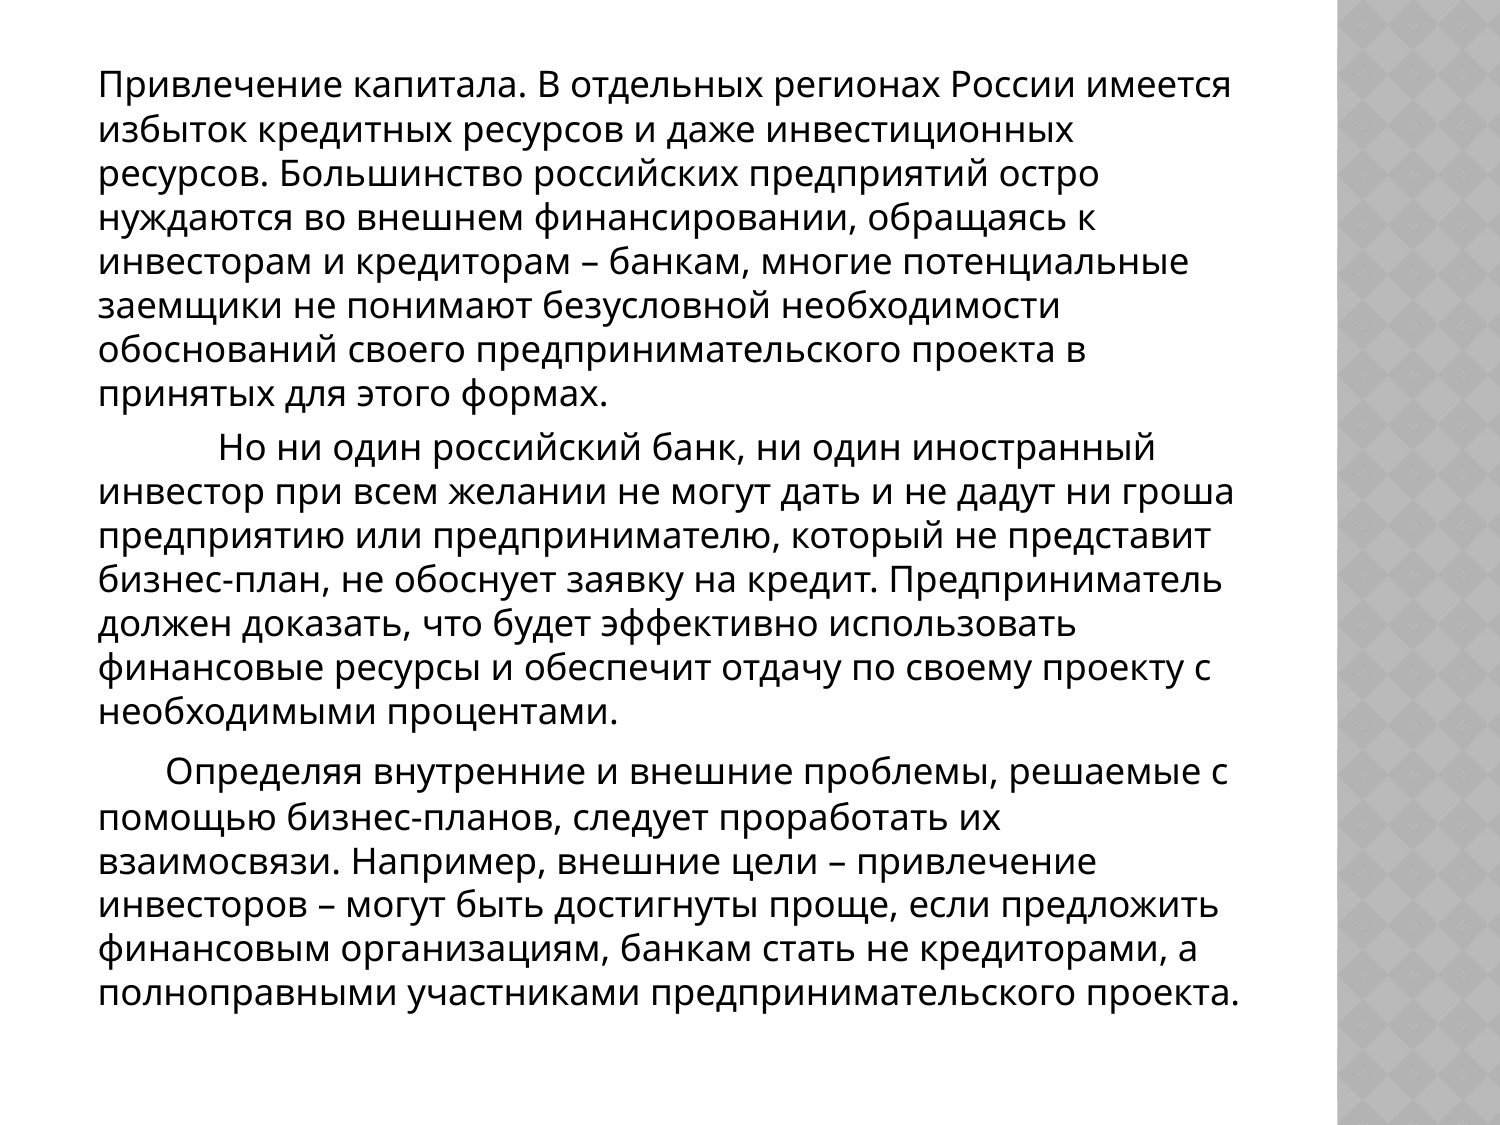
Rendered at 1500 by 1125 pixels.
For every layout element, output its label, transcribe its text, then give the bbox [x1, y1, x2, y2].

list Привлечение капитала. В отдельных регионах России имеется избыток кредитных ресурсов и даже инвестиционных ресурсов. Большинство российских предприятий остро нуждаются во внешнем финансировании, обращаясь к инвесторам и кредиторам – банкам, многие потенциальные заемщики не понимают безусловной необходимости обоснований своего предпринимательского проекта в принятых для этого формах. Но ни один российский банк, ни один иностранный инвестор при всем желании не могут дать и не дадут ни гроша предприятию или предпринимателю, который не представит бизнес-план, не обоснует заявку на кредит. Предприниматель должен доказать, что будет эффективно использовать финансовые ресурсы и обеспечит отдачу по своему проекту с необходимыми процентами. Определяя внутренние и внешние проблемы, решаемые с помощью бизнес-планов, следует проработать их взаимосвязи. Например, внешние цели – привлечение инвесторов – могут быть достигнуты проще, если предложить финансовым организациям, банкам стать не кредиторами, а полноправными участниками предпринимательского проекта. [46, 46, 1263, 1059]
